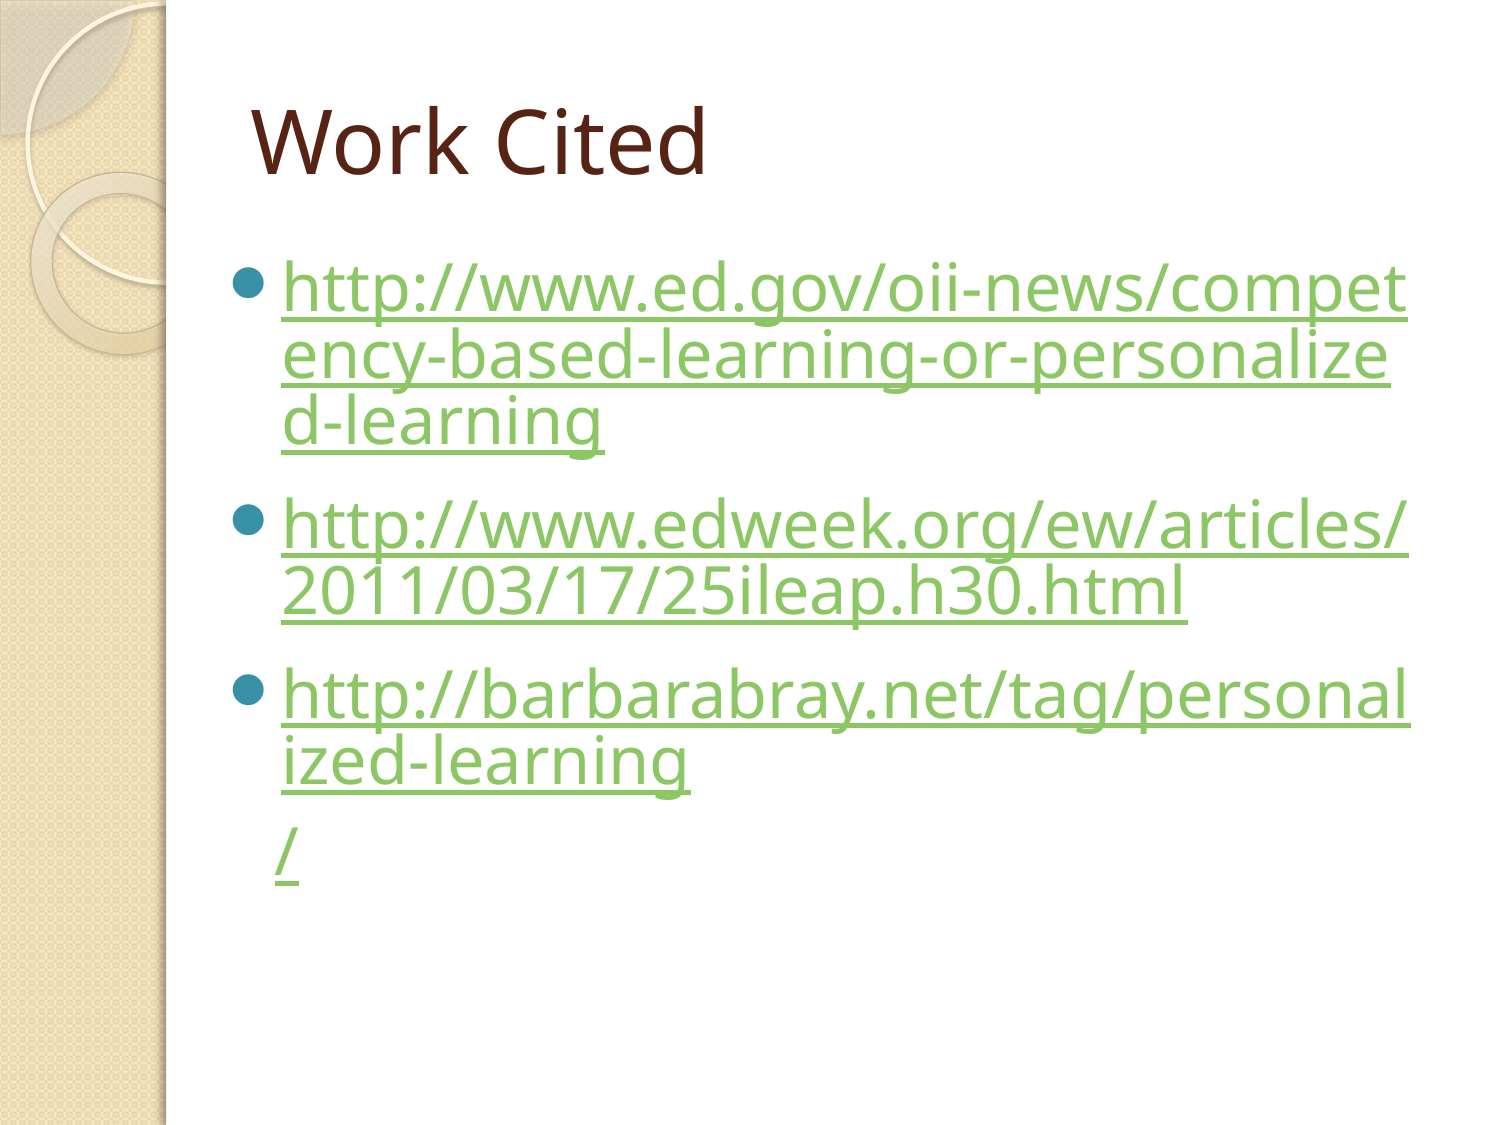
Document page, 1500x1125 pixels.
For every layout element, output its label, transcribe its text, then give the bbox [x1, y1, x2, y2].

title Work Cited [235, 45, 1466, 233]
list http://www.ed.gov/oii-news/competency-based-learning-or-personalized-learning http://www.edweek.org/ew/articles/2011/03/17/25ileap.h30.html http://barbarabray.net/tag/personalized-learning/ [200, 237, 1430, 1025]
